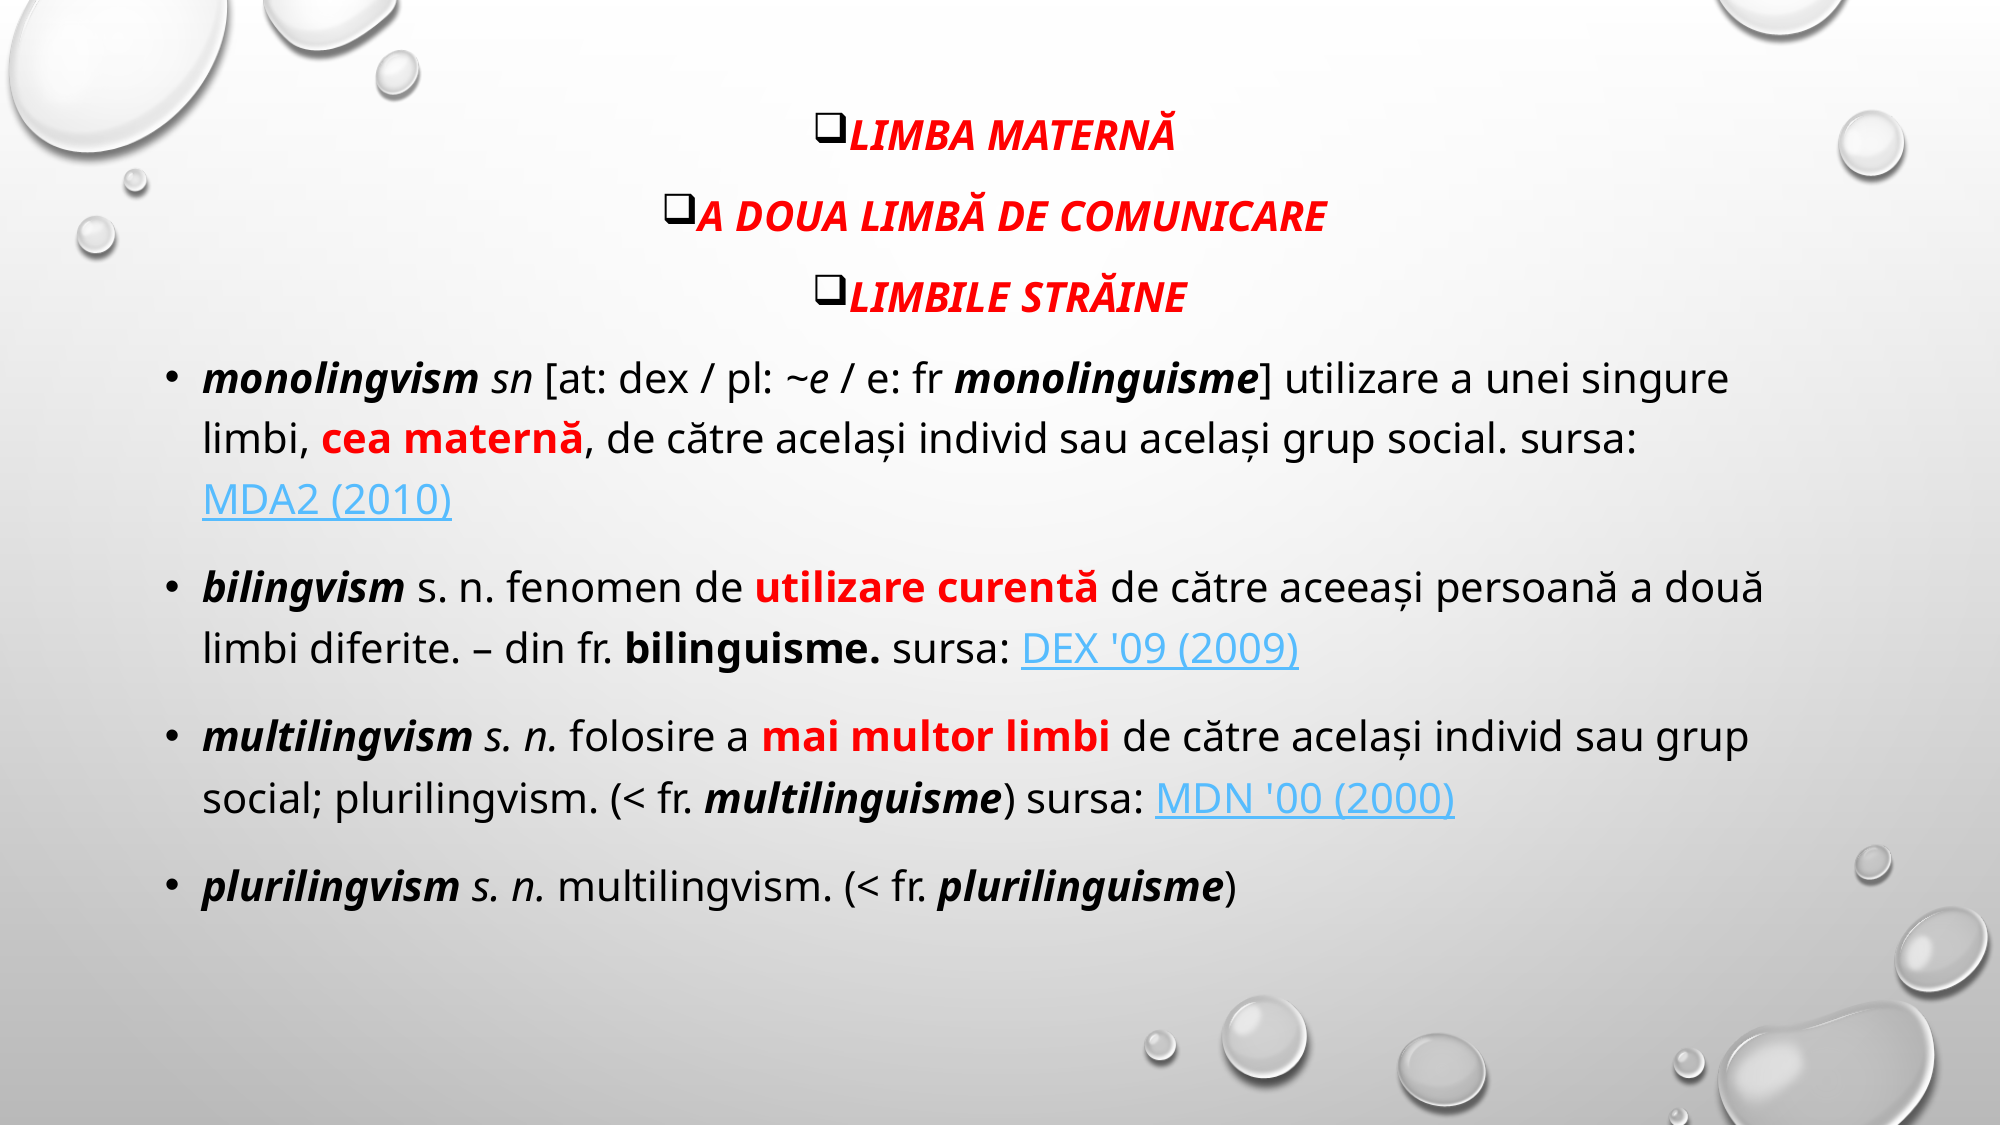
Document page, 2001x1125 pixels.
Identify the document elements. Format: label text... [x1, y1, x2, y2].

list LIMBA MATERNĂ A DOUA LIMBĂ DE COMUNICARE LIMBILE STRĂINE monolingvism sn [at: dex / pl: ~e / e: fr monolinguisme] utilizare a unei singure limbi, cea maternă, de către același individ sau același grup social. sursa: MDA2 (2010) bilingvism s. n. fenomen de utilizare curentă de către aceeași persoană a două limbi diferite. – din fr. bilinguisme. sursa: DEX '09 (2009) multilingvism s. n. folosire a mai multor limbi de către același individ sau grup social; plurilingvism. (< fr. multilinguisme) sursa: MDN '00 (2000) plurilingvism s. n. multilingvism. (< fr. plurilinguisme) [149, 91, 1850, 950]
picture [0, 0, 2000, 1125]
